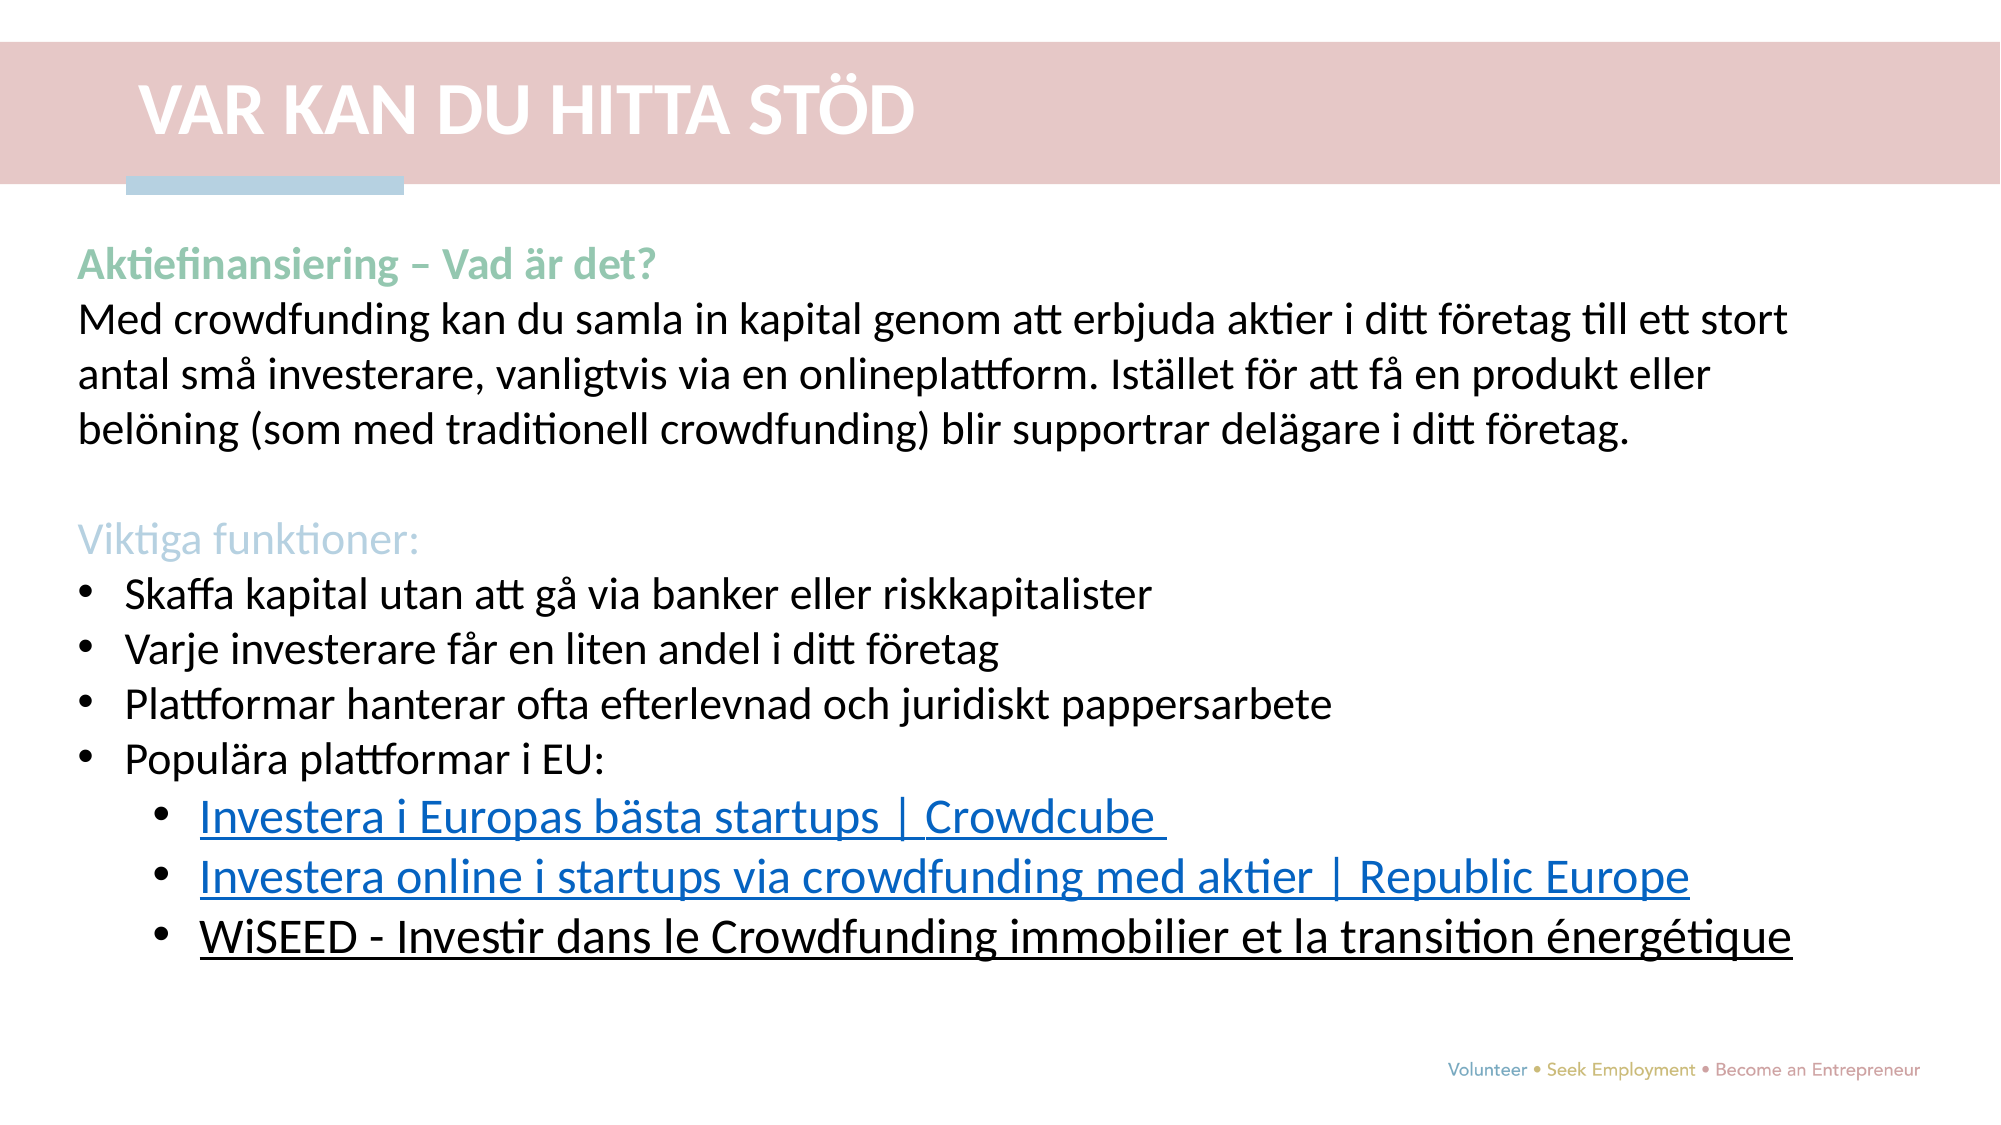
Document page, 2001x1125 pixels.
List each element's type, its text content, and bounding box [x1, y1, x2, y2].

text_box Aktiefinansiering – Vad är det? Med crowdfunding kan du samla in kapital genom att erbjuda aktier i ditt företag till ett stort antal små investerare, vanligtvis via en onlineplattform. Istället för att få en produkt eller belöning (som med traditionell crowdfunding) blir supportrar delägare i ditt företag. Viktiga funktioner: Skaffa kapital utan att gå via banker eller riskkapitalister Varje investerare får en liten andel i ditt företag Plattformar hanterar ofta efterlevnad och juridiskt pappersarbete Populära plattformar i EU: Investera i Europas bästa startups | Crowdcube Investera online i startups via crowdfunding med aktier | Republic Europe WiSEED - Investir dans le Crowdfunding immobilier et la transition énergétique [62, 226, 1853, 1081]
list VAR KAN DU HITTA STÖD [123, 51, 1913, 170]
picture [1418, 1046, 1971, 1103]
